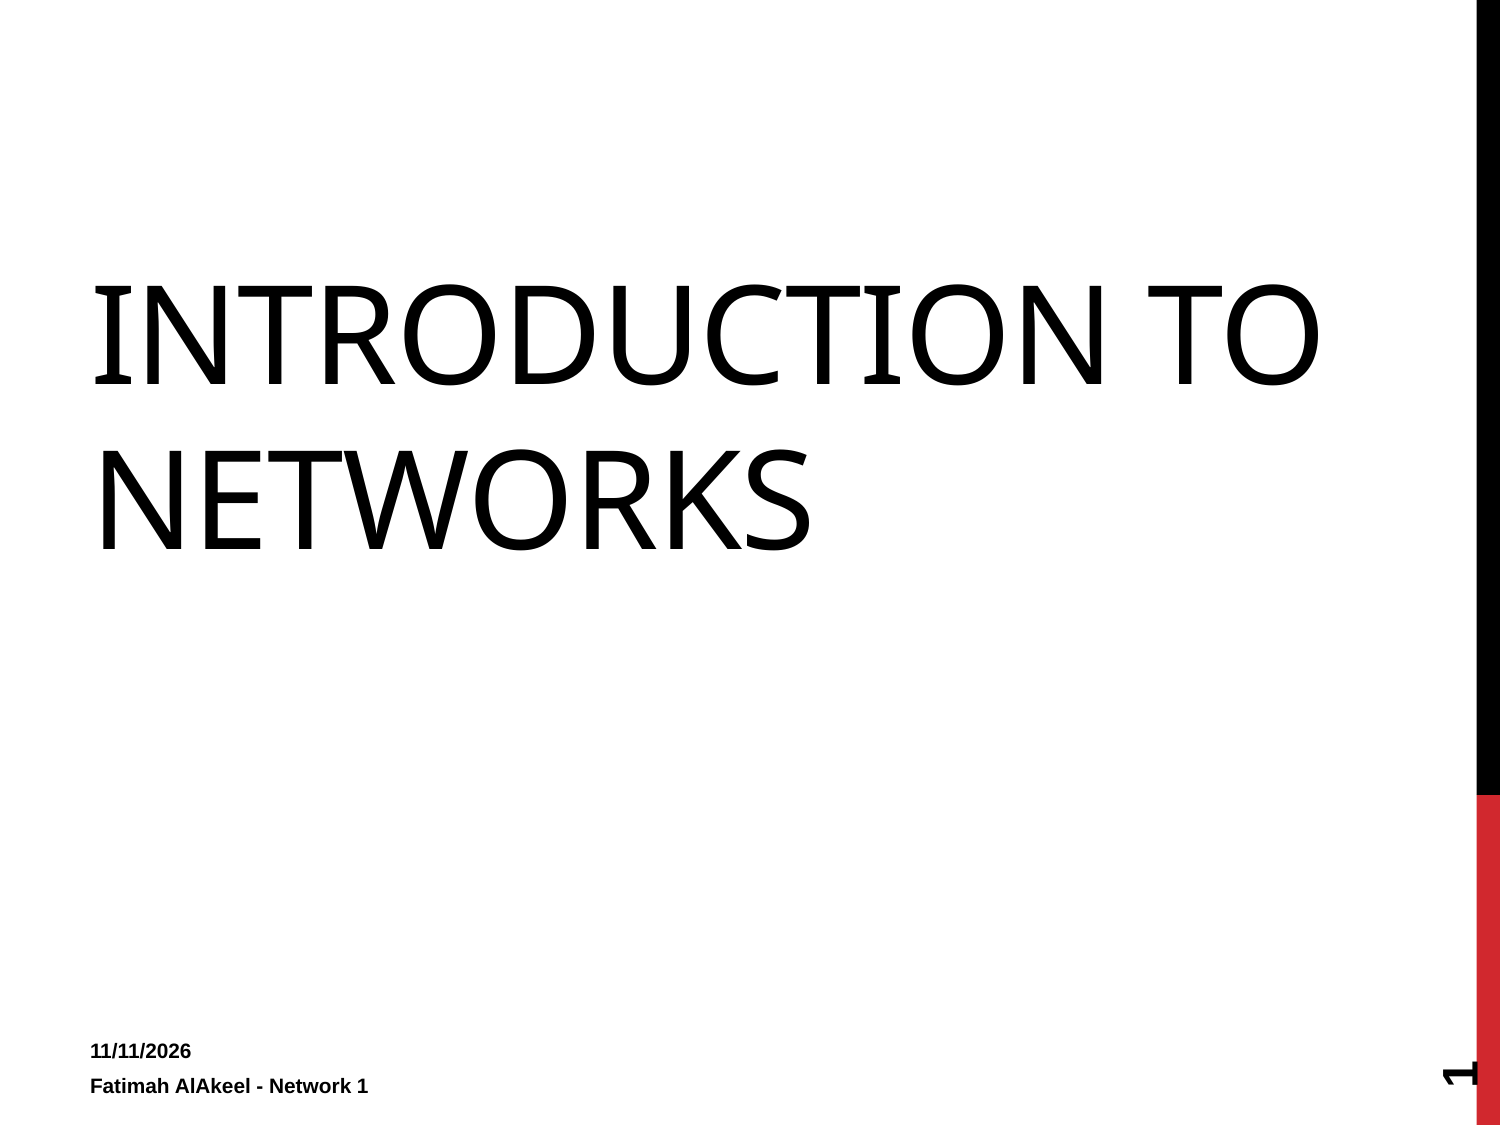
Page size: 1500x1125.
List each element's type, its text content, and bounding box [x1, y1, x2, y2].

title Introduction to Networks [75, 37, 1350, 788]
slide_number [75, 1012, 638, 1063]
footer Fatimah AlAkeel - Network 1 [75, 1065, 638, 1112]
slide_number 1 [1427, 887, 1488, 1104]
